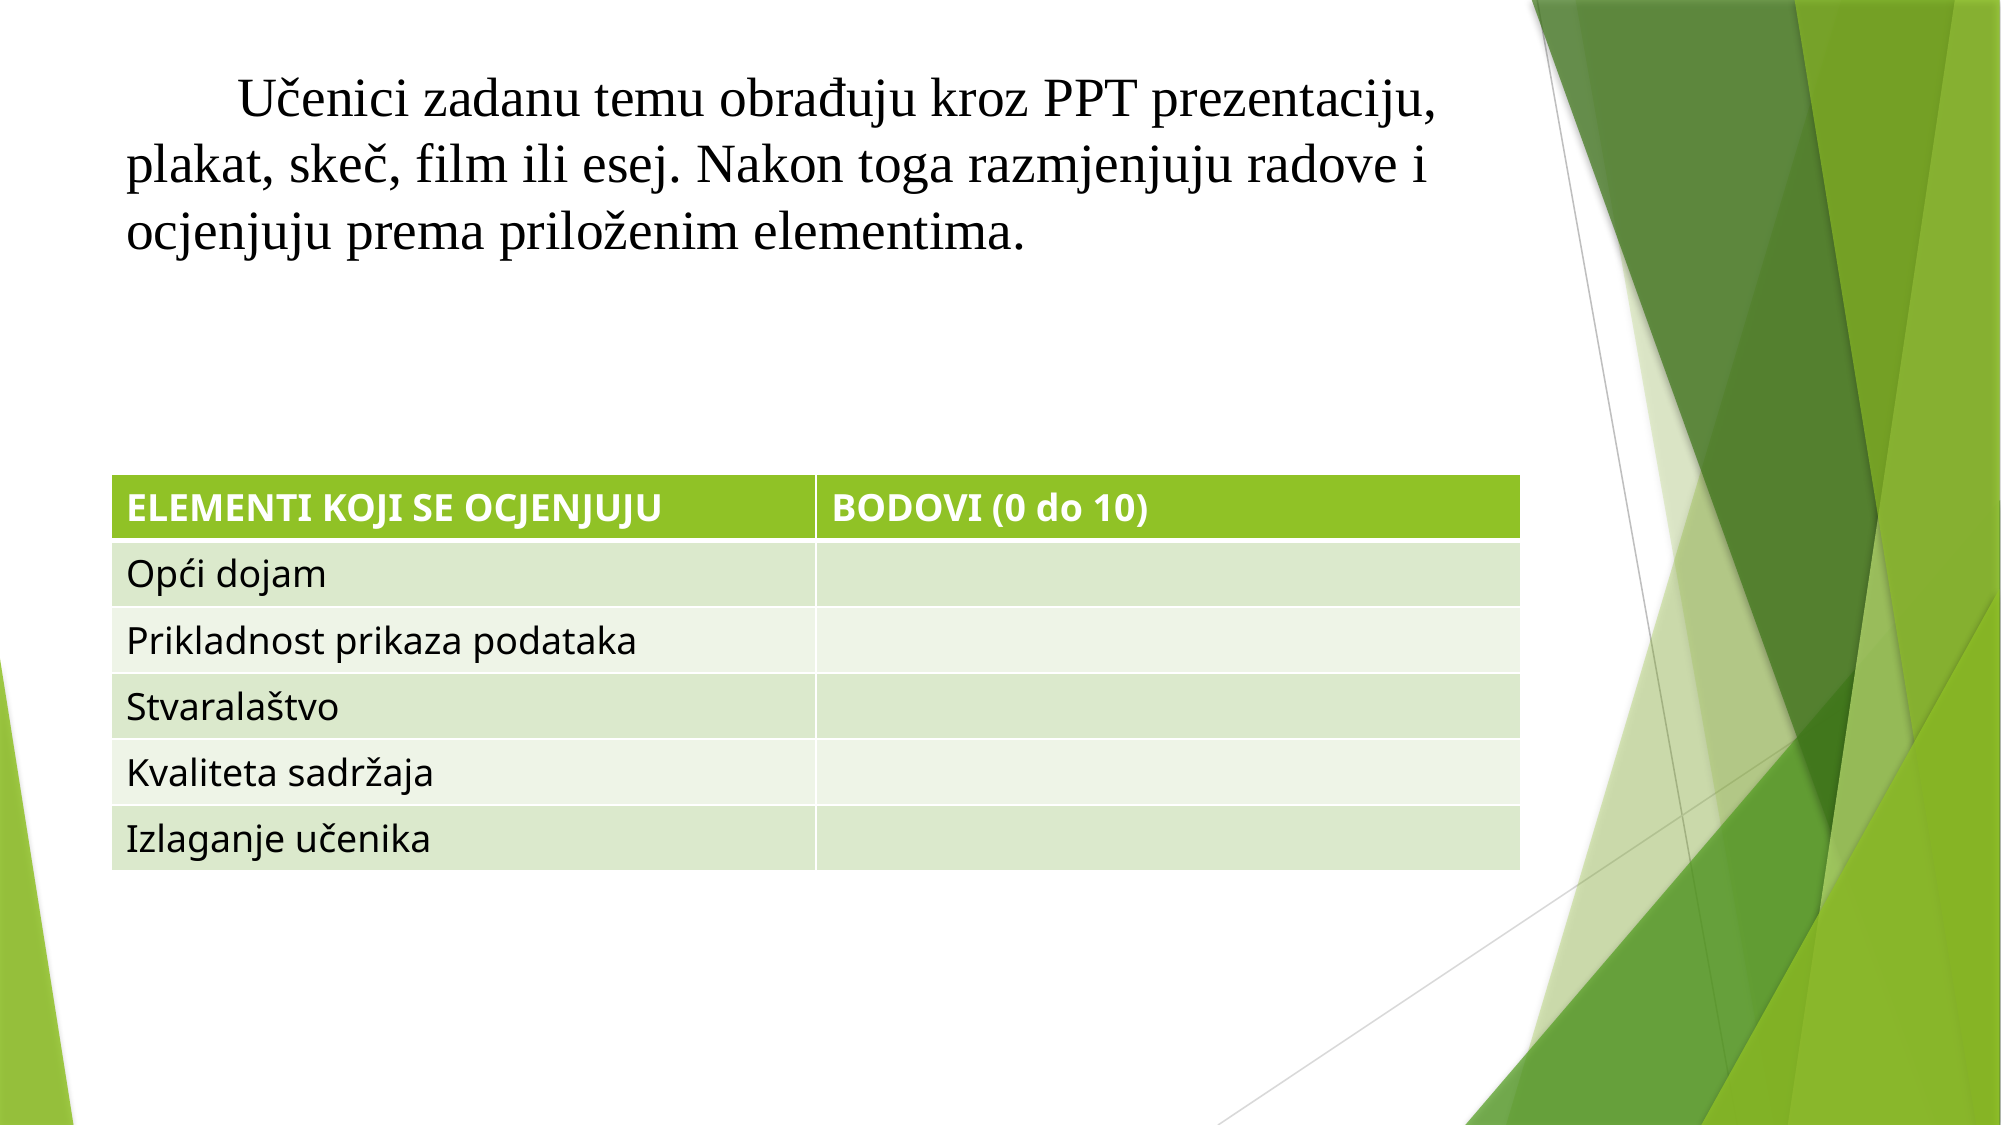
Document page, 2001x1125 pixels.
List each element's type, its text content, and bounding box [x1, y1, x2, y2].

table_cell [817, 543, 1520, 606]
table_cell Stvaralaštvo [112, 674, 815, 738]
table_cell Prikladnost prikaza podataka [112, 608, 815, 672]
table_cell [817, 806, 1520, 870]
table_header BODOVI (0 do 10) [817, 475, 1520, 538]
table_header ELEMENTI KOJI SE OCJENJUJU [112, 475, 815, 538]
table_cell Izlaganje učenika [112, 806, 815, 870]
title Učenici zadanu temu obrađuju kroz PPT prezentaciju, plakat, skeč, film ili esej. Nakon toga razmjenjuju radove i ocjenjuju prema priloženim elementima. [111, 53, 1522, 270]
table_cell [817, 608, 1520, 672]
table_cell [817, 674, 1520, 738]
table_cell Opći dojam [112, 543, 815, 606]
table_cell [817, 740, 1520, 804]
table_cell Kvaliteta sadržaja [112, 740, 815, 804]
